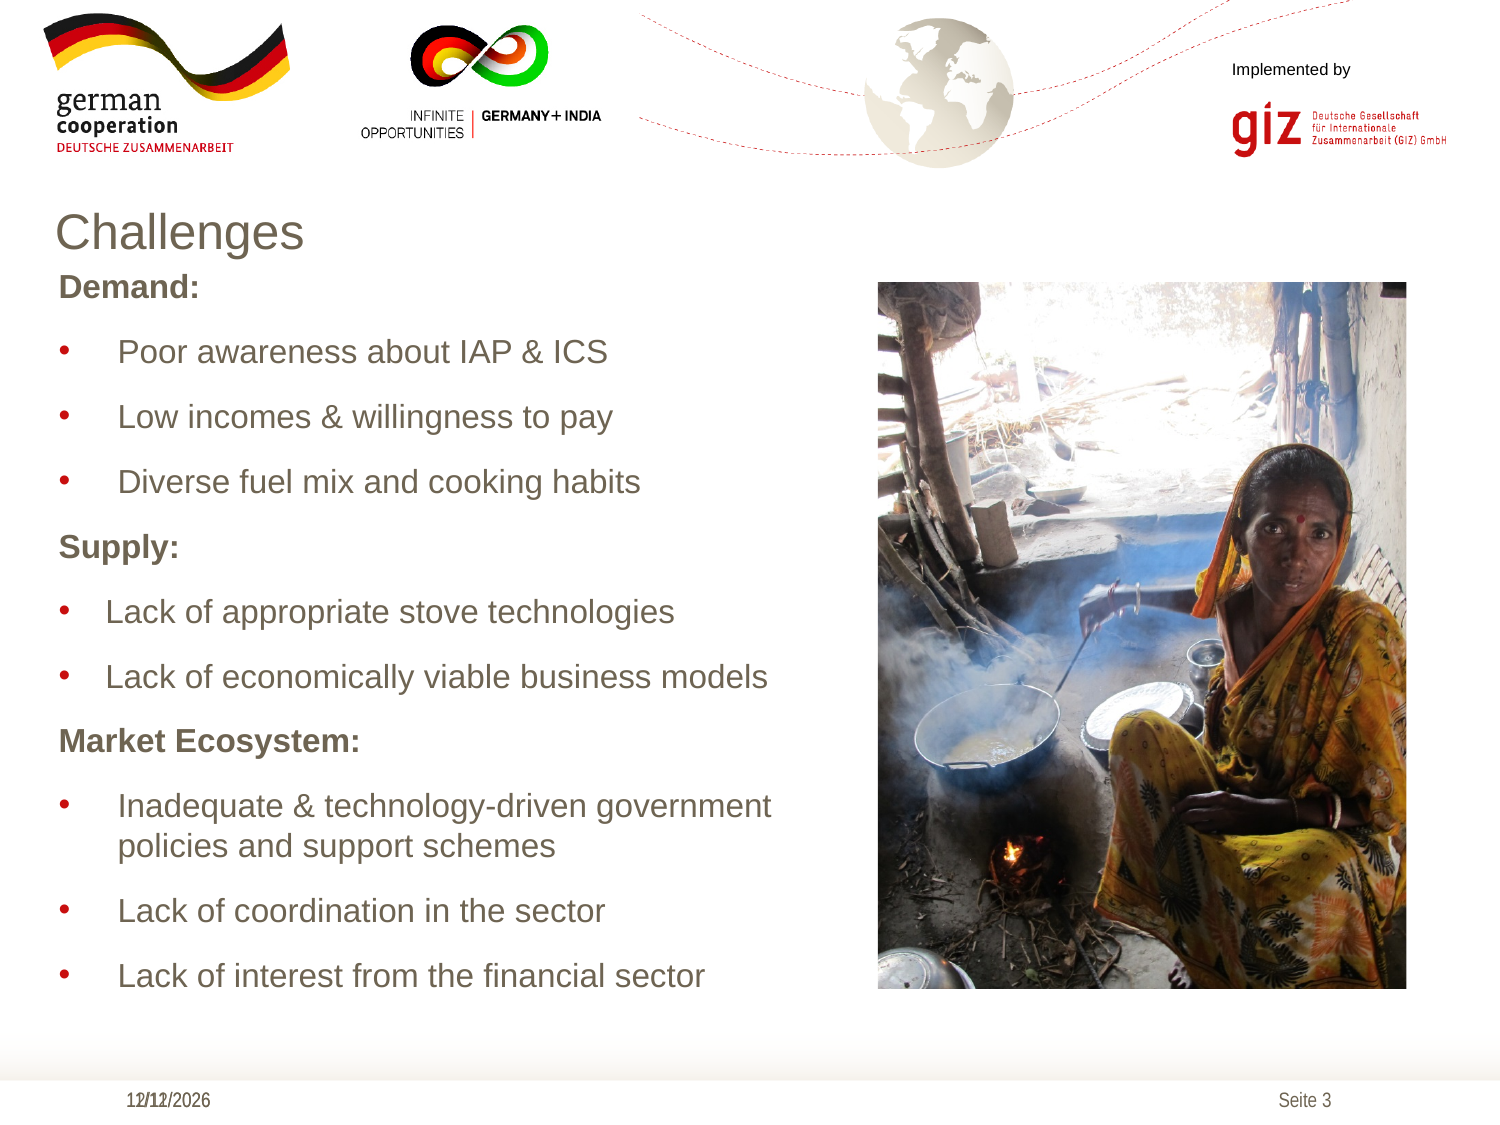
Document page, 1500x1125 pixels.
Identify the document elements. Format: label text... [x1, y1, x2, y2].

list Demand: Poor awareness about IAP & ICS Low incomes & willingness to pay Diverse fuel mix and cooking habits Supply: Lack of appropriate stove technologies Lack of economically viable business models Market Ecosystem: Inadequate & technology-driven government policies and support schemes Lack of coordination in the sector Lack of interest from the financial sector [43, 294, 861, 1024]
text_box 25/11/2013 [111, 1079, 324, 1120]
picture [0, 282, 1500, 1081]
picture [0, 0, 1500, 186]
text_box Challenges [39, 191, 1252, 294]
text_box Implemented by [1217, 51, 1393, 87]
